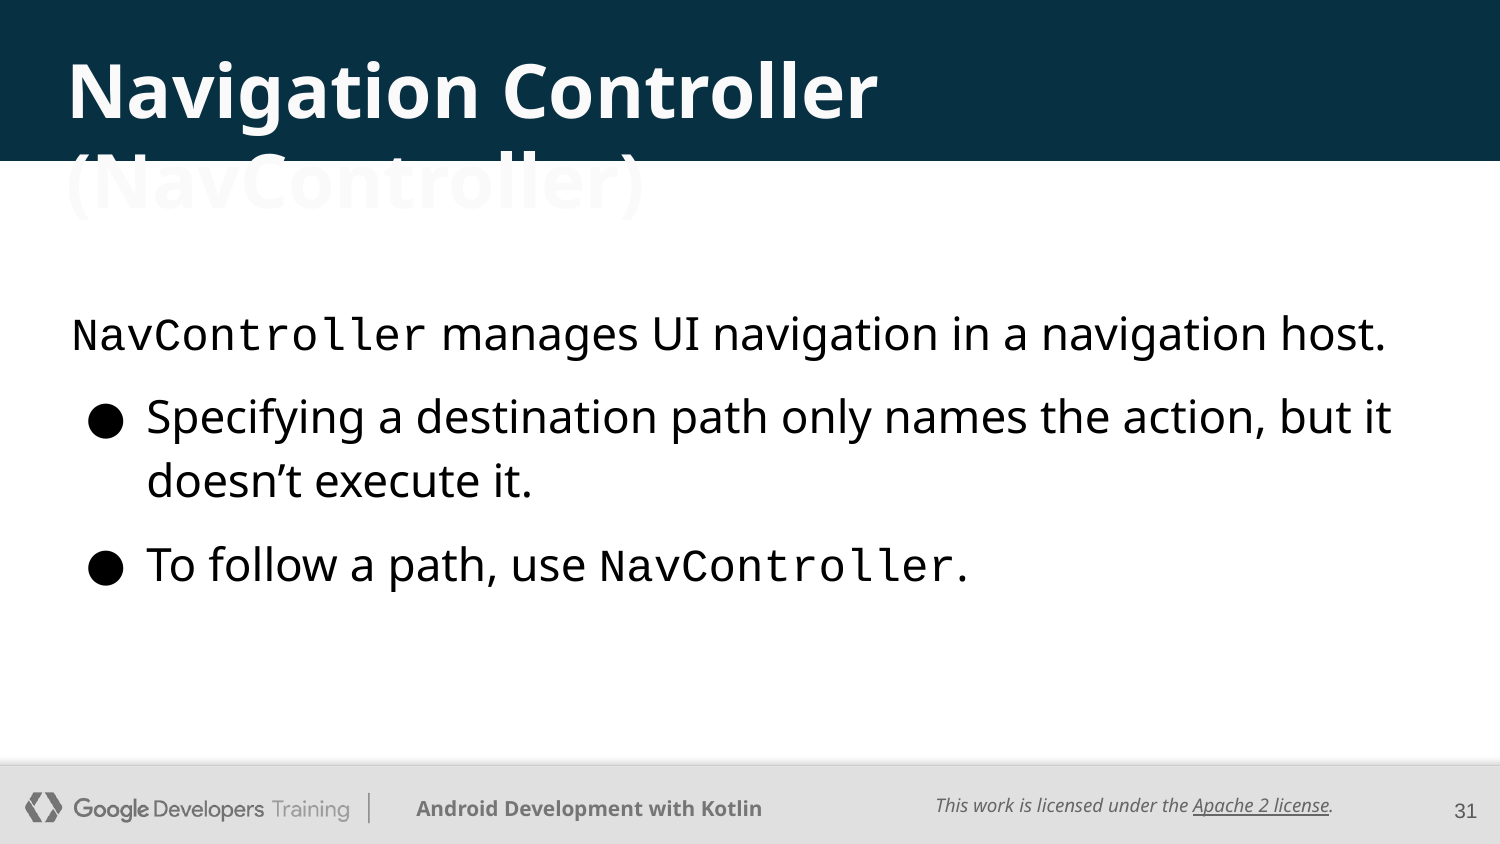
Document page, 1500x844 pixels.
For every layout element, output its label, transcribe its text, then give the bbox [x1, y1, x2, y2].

title Navigation Controller (NavController) [51, 28, 1449, 122]
picture [0, 161, 1500, 844]
slide_number ‹#› [1402, 777, 1493, 842]
list NavController manages UI navigation in a navigation host. Specifying a destination path only names the action, but it doesn’t execute it. To follow a path, use NavController. [56, 280, 1446, 675]
